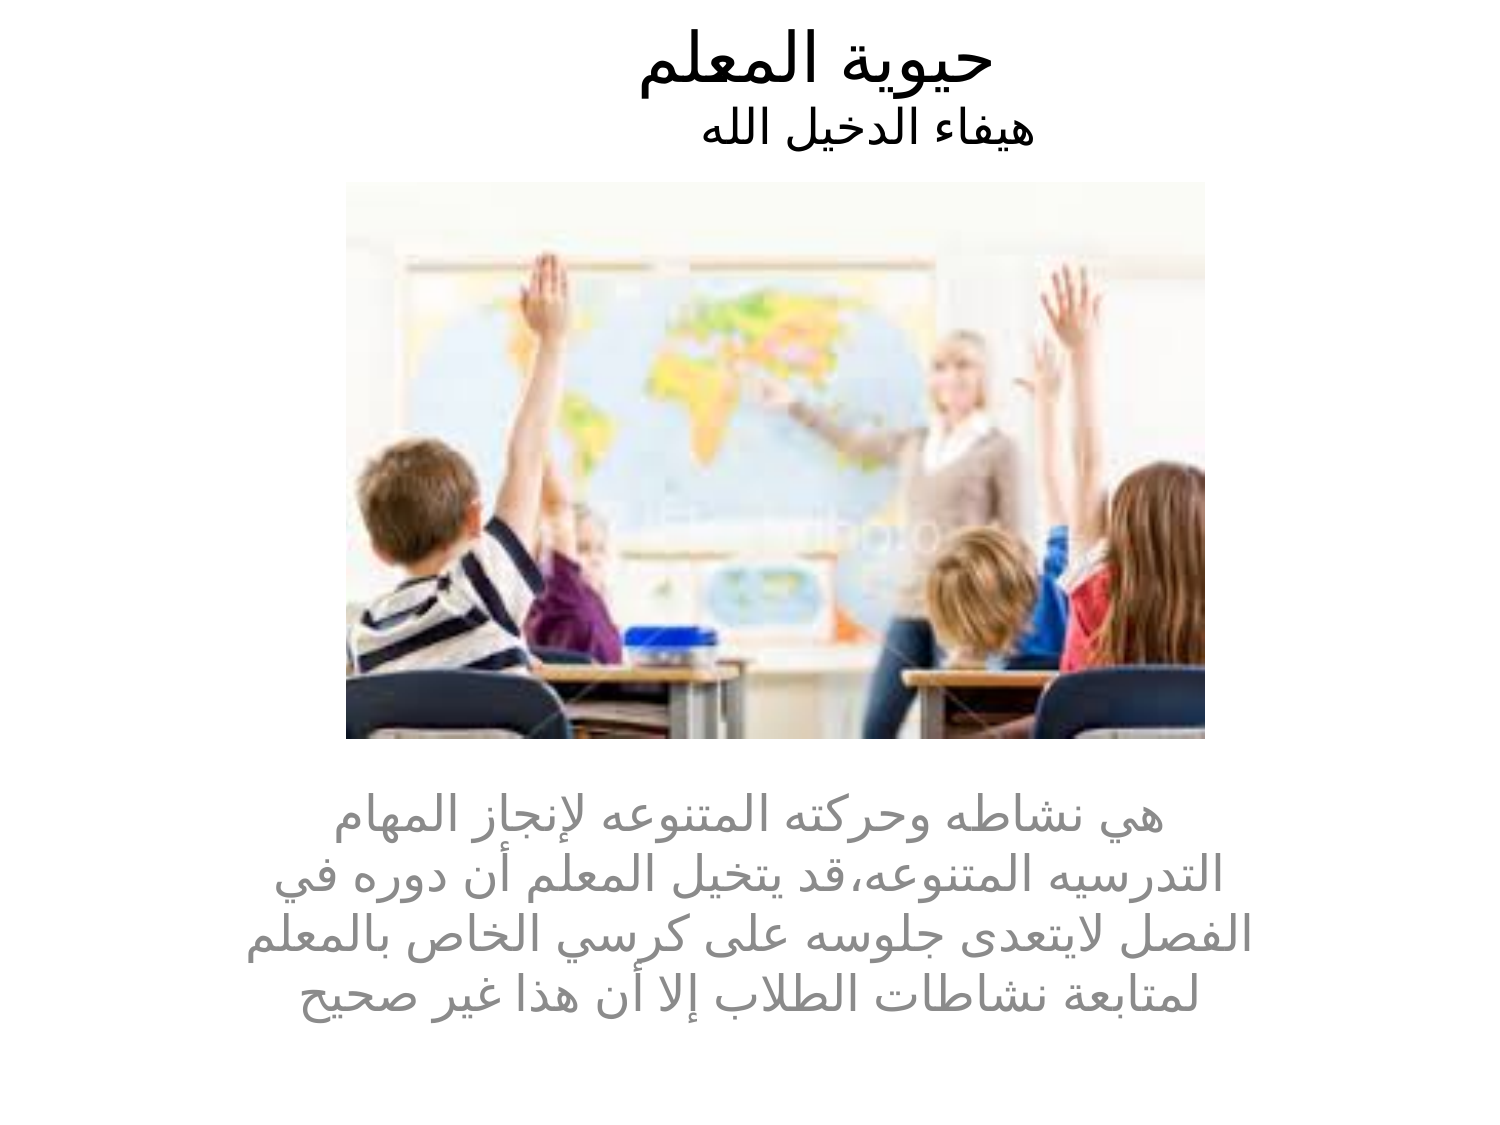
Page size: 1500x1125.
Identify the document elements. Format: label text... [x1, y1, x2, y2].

subtitle هي نشاطه وحركته المتنوعه لإنجاز المهام التدرسيه المتنوعه،قد يتخيل المعلم أن دوره في الفصل لايتعدى جلوسه على كرسي الخاص بالمعلم لمتابعة نشاطات الطلاب إلا أن هذا غير صحيح [225, 773, 1275, 1062]
title حيوية المعلم هيفاء الدخيل الله [225, 0, 1500, 163]
picture [346, 181, 1205, 740]
